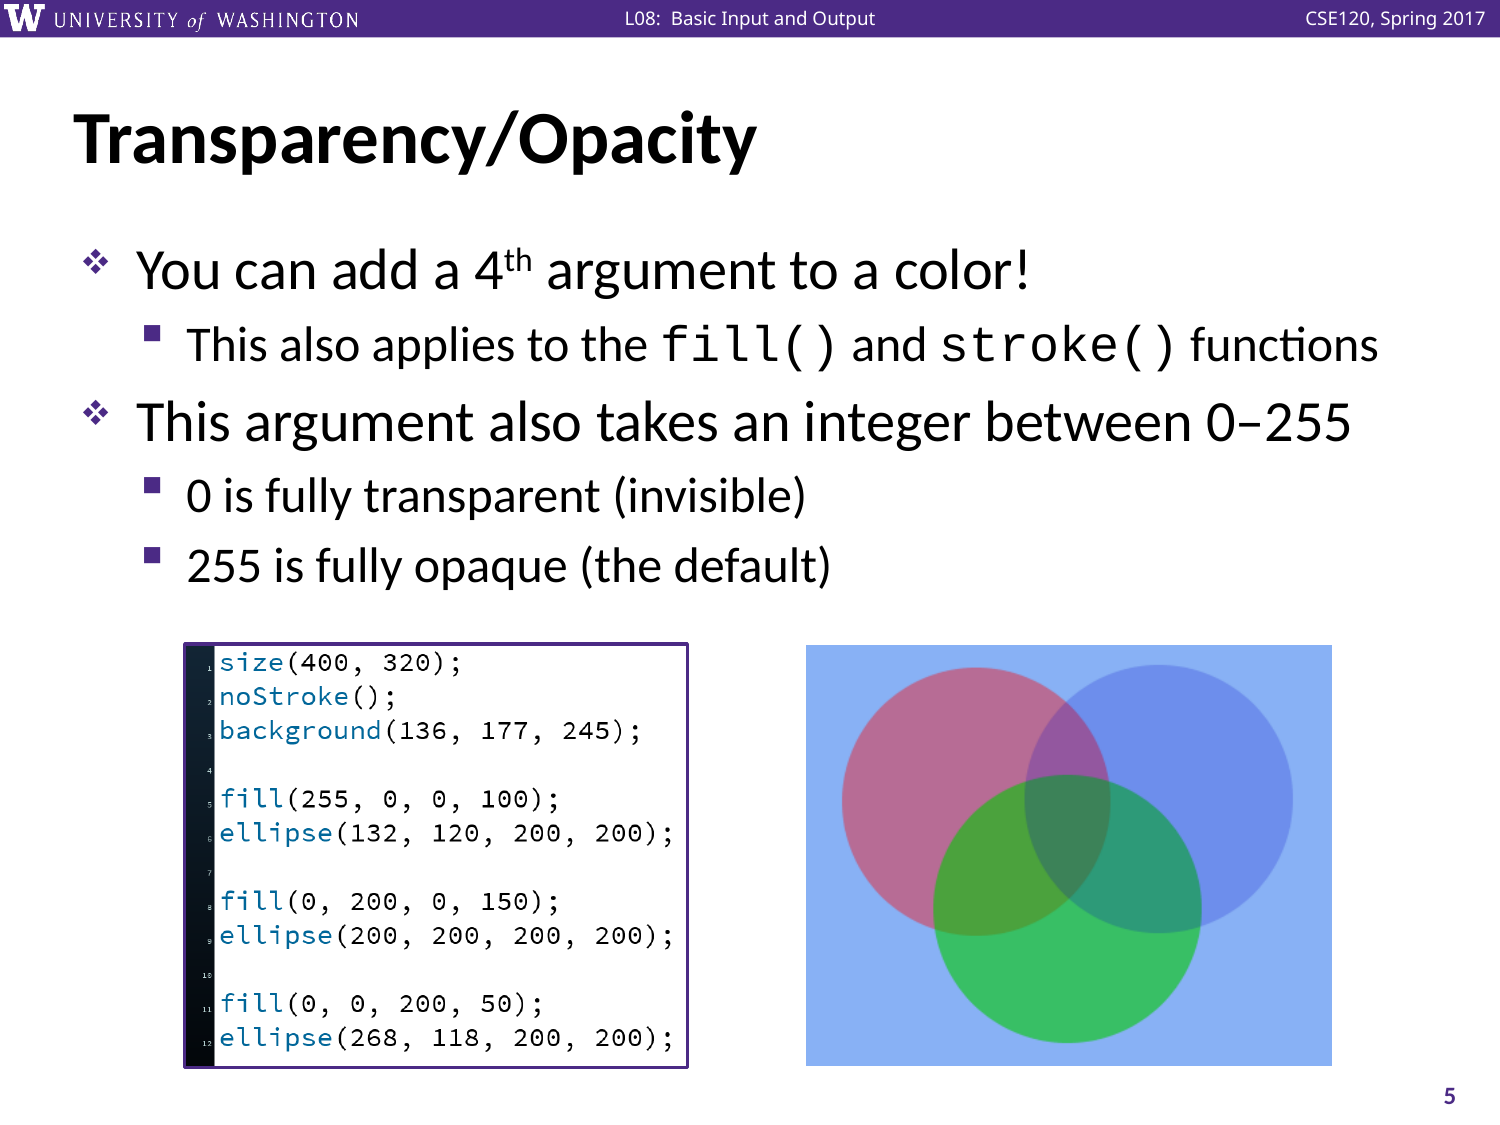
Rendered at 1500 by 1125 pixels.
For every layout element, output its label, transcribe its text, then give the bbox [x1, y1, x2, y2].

picture [185, 645, 686, 1067]
picture [4, 4, 358, 32]
list You can add a 4th argument to a color! This also applies to the fill() and stroke() functions This argument also takes an integer between 0–255 0 is fully transparent (invisible) 255 is fully opaque (the default) [64, 223, 1438, 1040]
slide_number 5 [1400, 1065, 1500, 1125]
picture [806, 645, 1332, 1067]
title Transparency/Opacity [58, 71, 1438, 197]
